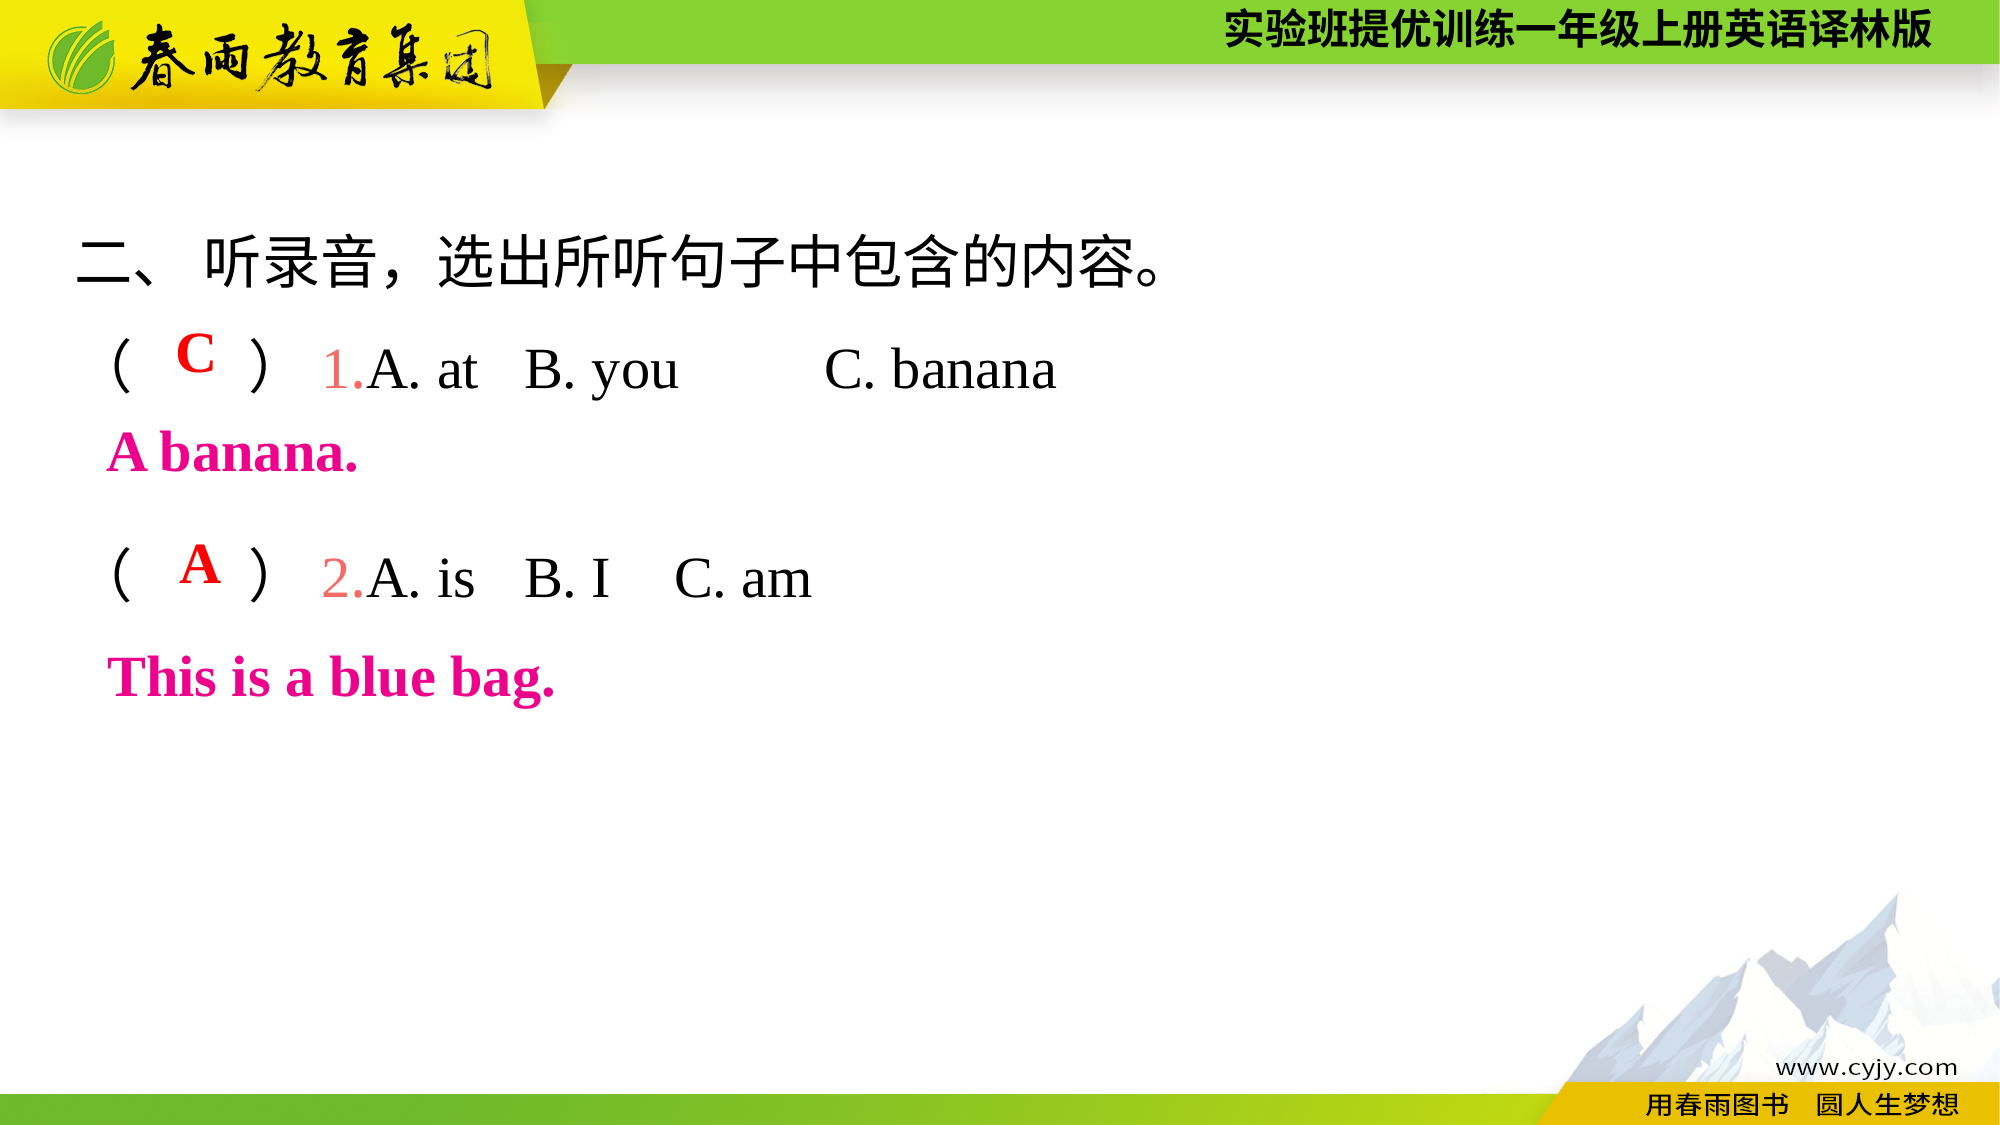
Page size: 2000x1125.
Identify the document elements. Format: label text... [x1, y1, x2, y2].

picture [0, 0, 2000, 1125]
list 二、 听录音，选出所听句子中包含的内容。 （ ）1.A. at B. you C. banana （ ）2.A. is B. I C. am [59, 182, 1944, 622]
text_box A banana. [91, 405, 375, 491]
text_box C [160, 307, 233, 392]
text_box A [164, 518, 237, 603]
text_box This is a blue bag. [92, 630, 572, 715]
